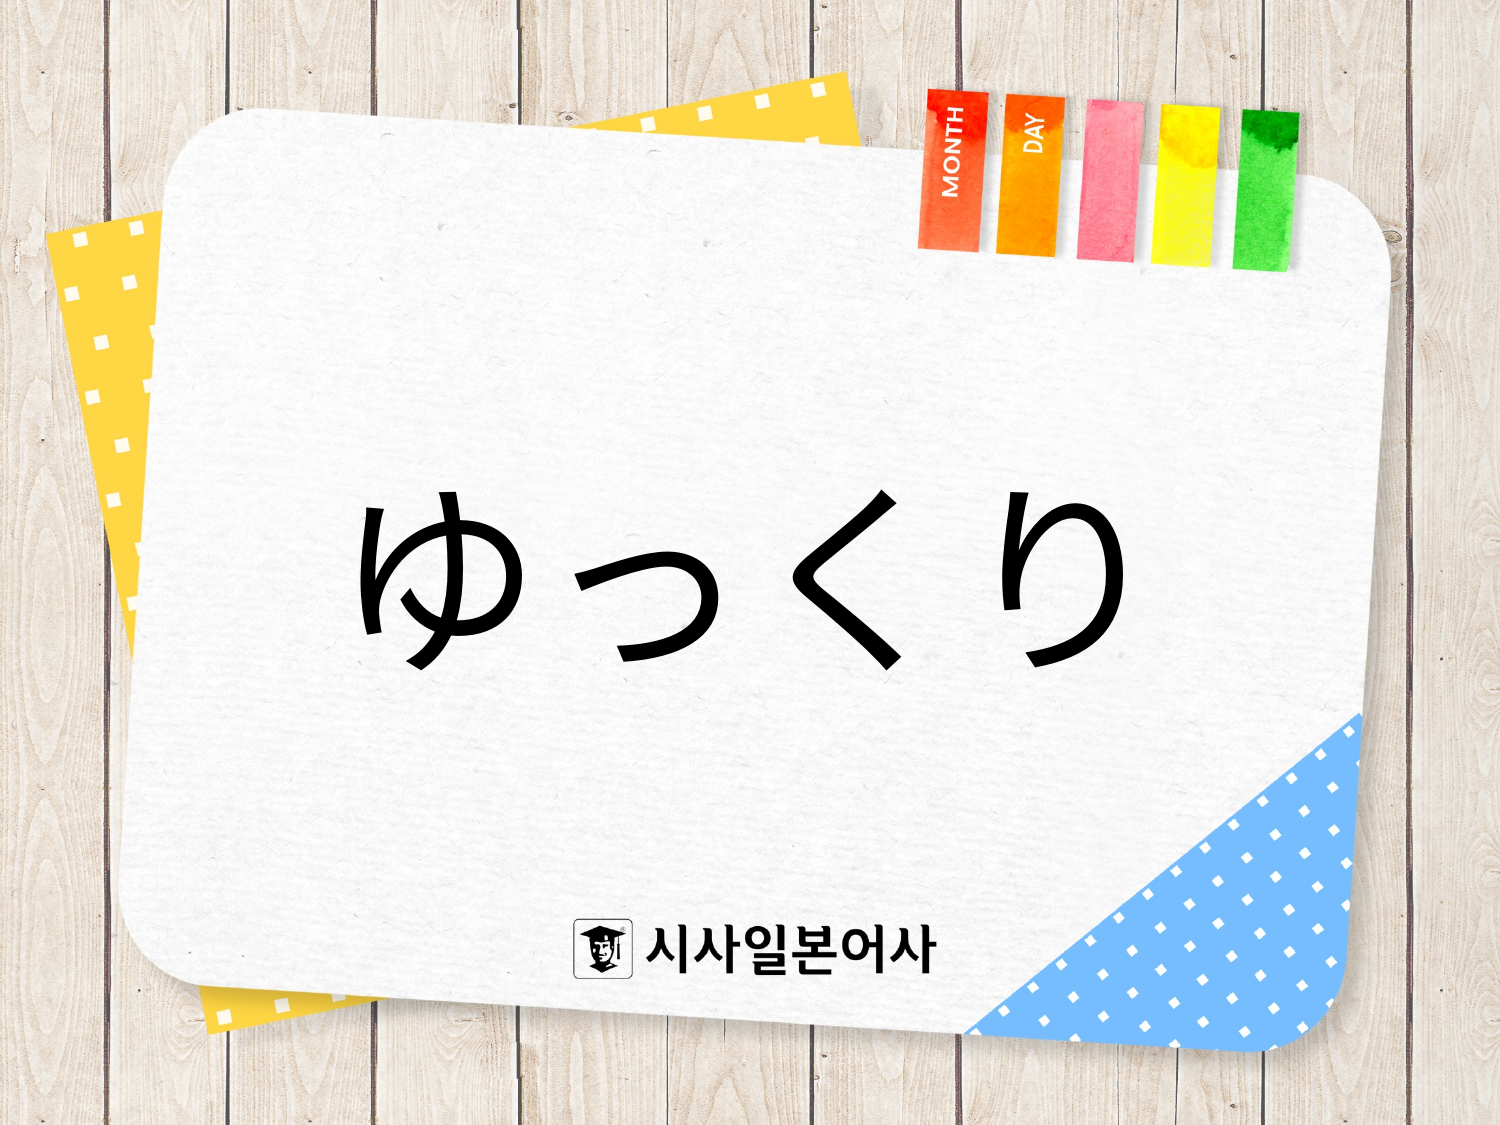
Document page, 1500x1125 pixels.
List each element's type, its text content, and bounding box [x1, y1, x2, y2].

picture [0, 0, 1500, 1125]
title ゆっくり [75, 338, 1425, 811]
